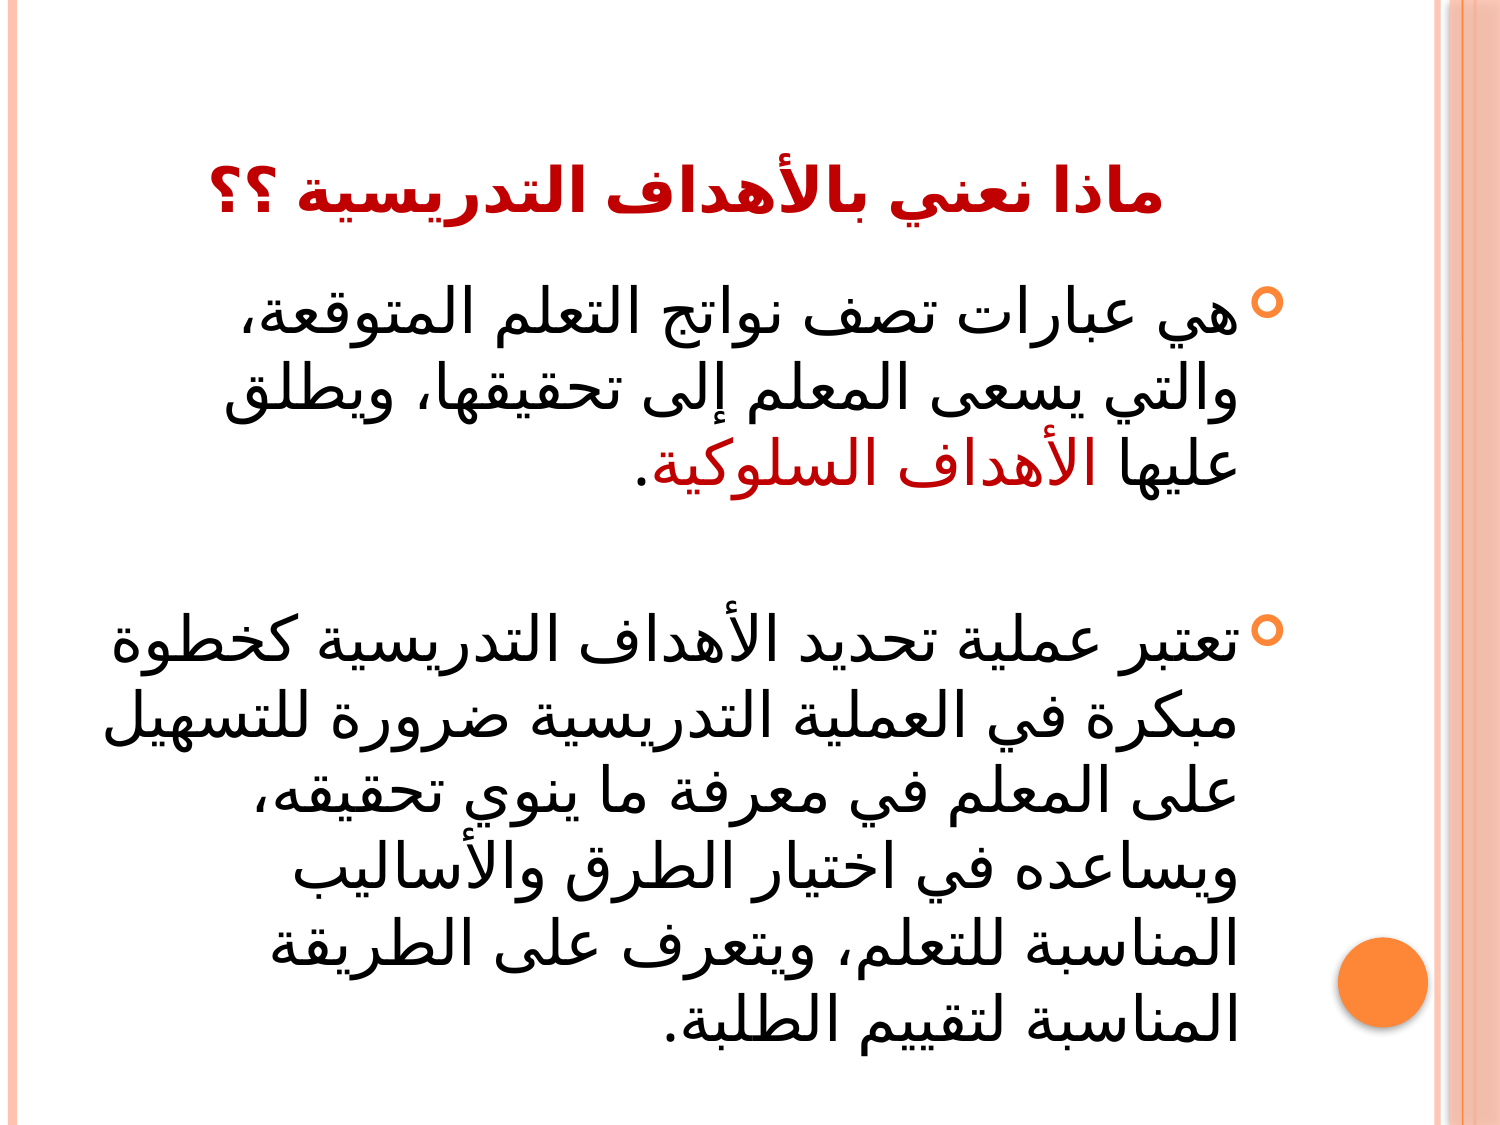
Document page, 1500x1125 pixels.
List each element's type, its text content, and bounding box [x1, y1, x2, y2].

list هي عبارات تصف نواتج التعلم المتوقعة، والتي يسعى المعلم إلى تحقيقها، ويطلق عليها الأهداف السلوكية. تعتبر عملية تحديد الأهداف التدريسية كخطوة مبكرة في العملية التدريسية ضرورة للتسهيل على المعلم في معرفة ما ينوي تحقيقه، ويساعده في اختيار الطرق والأساليب المناسبة للتعلم، ويتعرف على الطريقة المناسبة لتقييم الطلبة. [75, 262, 1300, 1062]
title ماذا نعني بالأهداف التدريسية ؟؟ [75, 45, 1300, 233]
